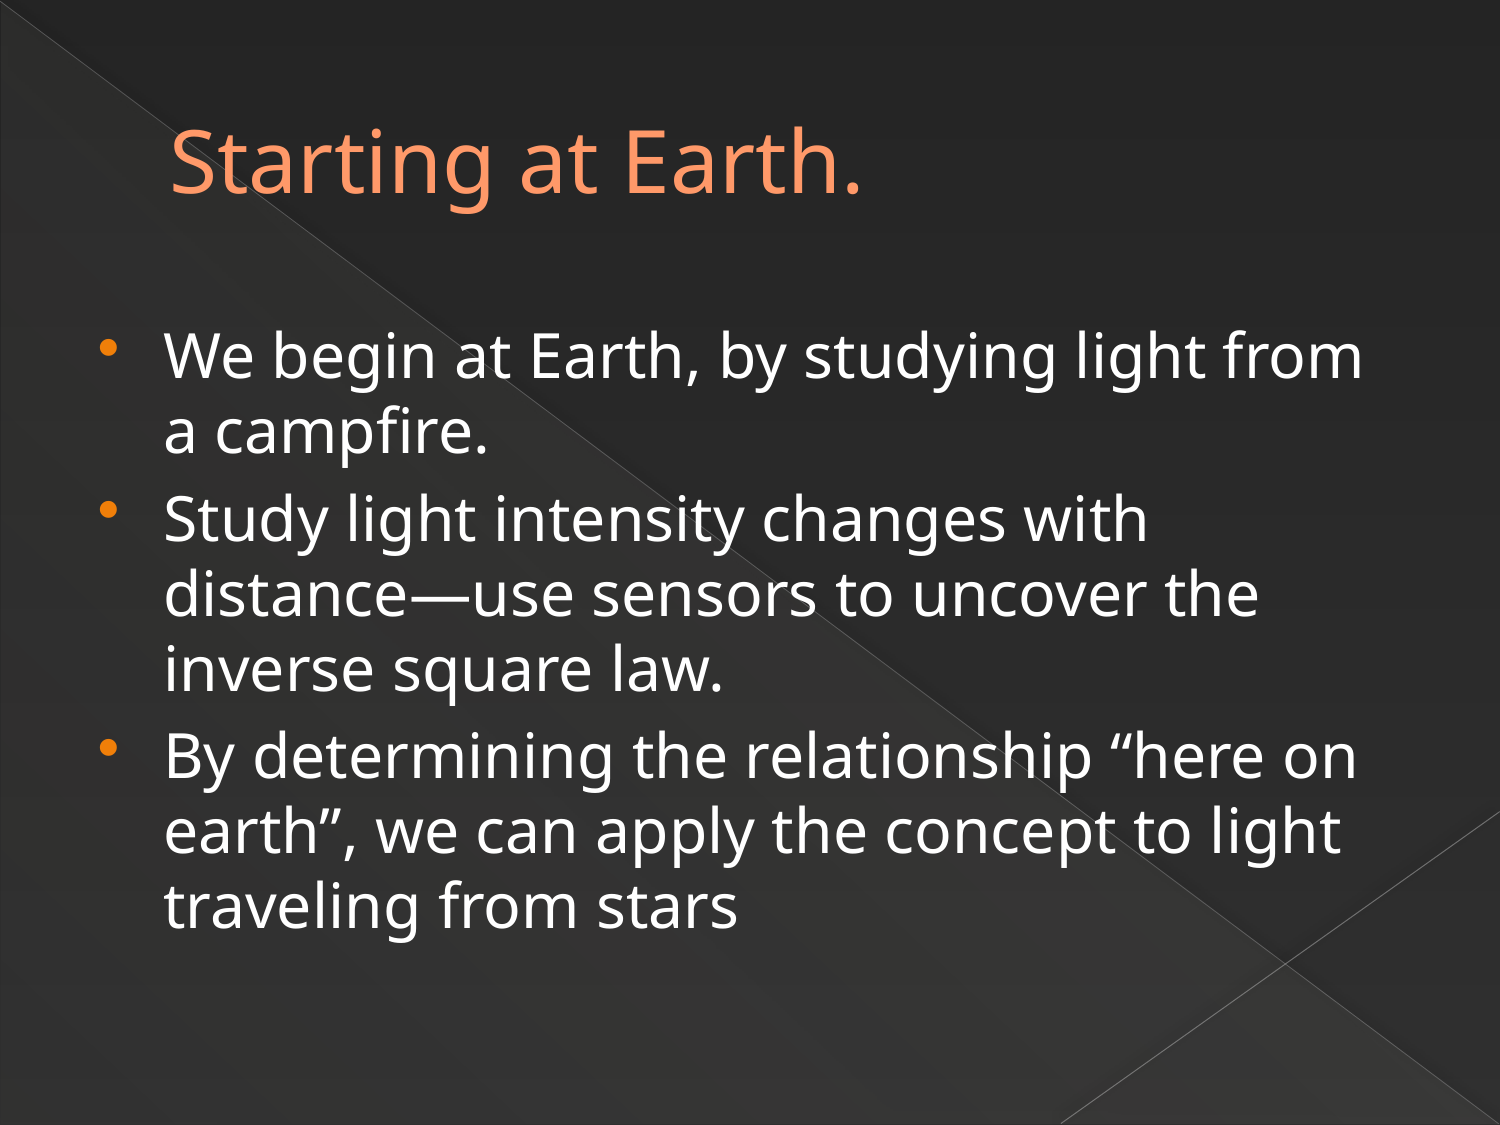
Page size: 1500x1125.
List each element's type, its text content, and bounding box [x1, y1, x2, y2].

list We begin at Earth, by studying light from a campfire. Study light intensity changes with distance—use sensors to uncover the inverse square law. By determining the relationship “here on earth”, we can apply the concept to light traveling from stars [75, 308, 1425, 1059]
title Starting at Earth. [75, 43, 1425, 274]
